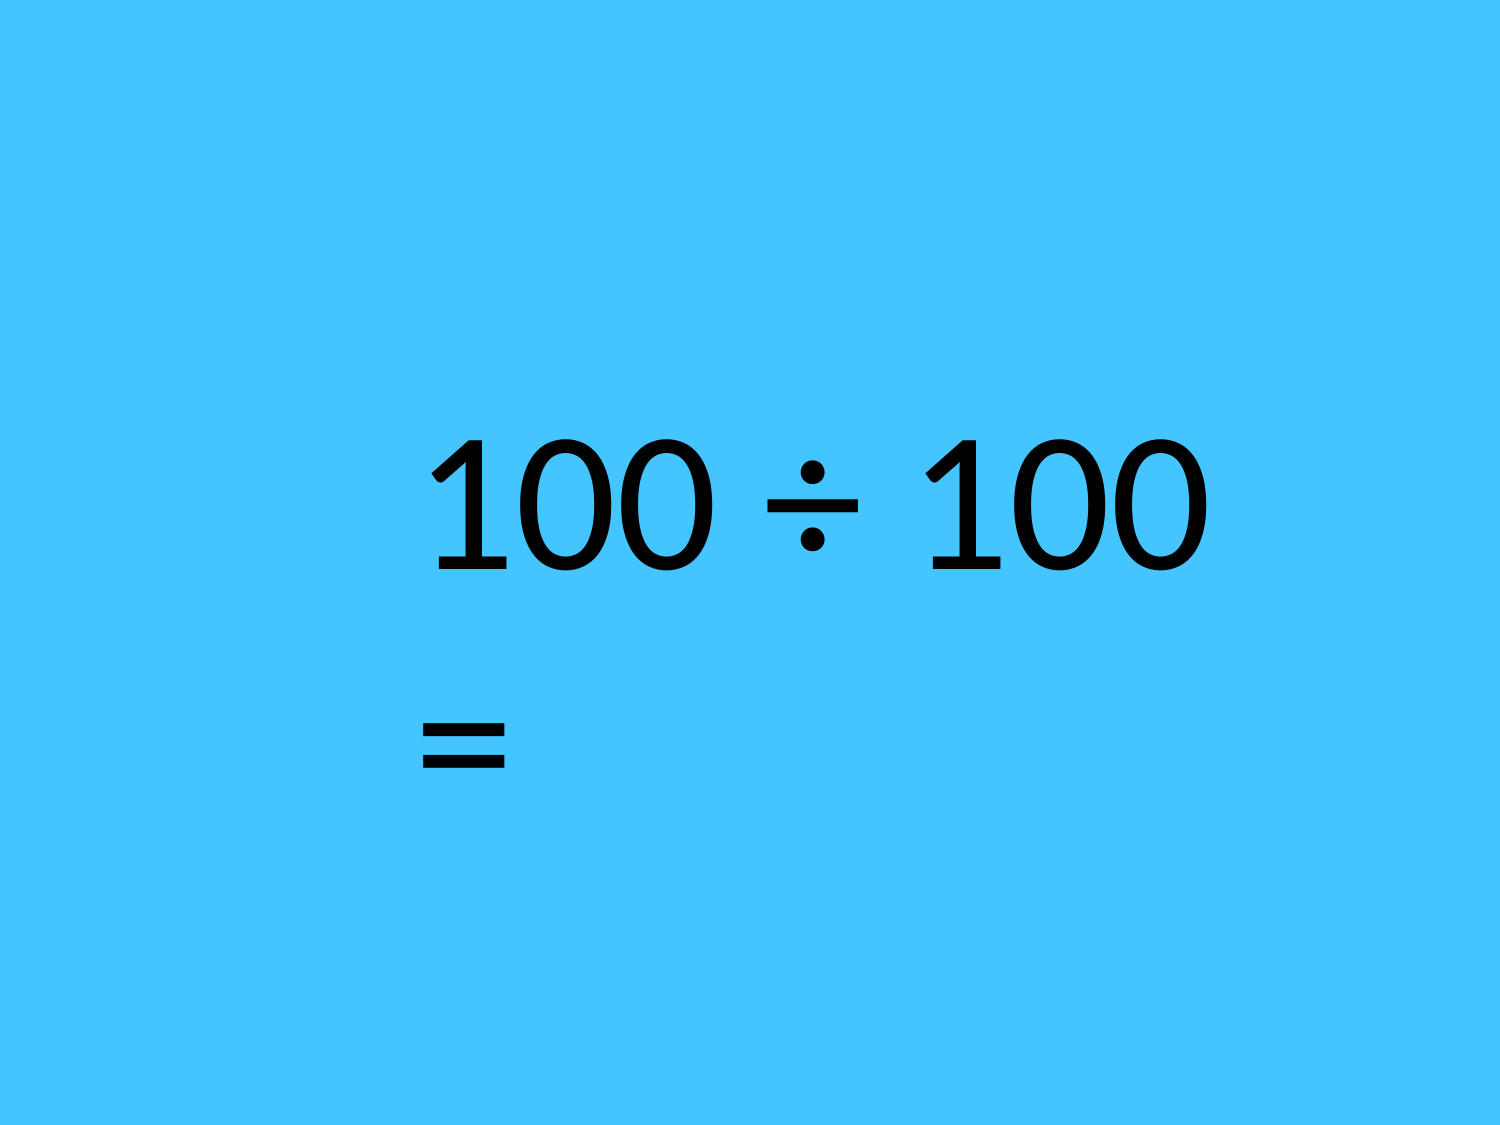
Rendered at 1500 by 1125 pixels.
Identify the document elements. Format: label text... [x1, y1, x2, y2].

text_box 100 ÷ 100 = [399, 362, 1288, 858]
